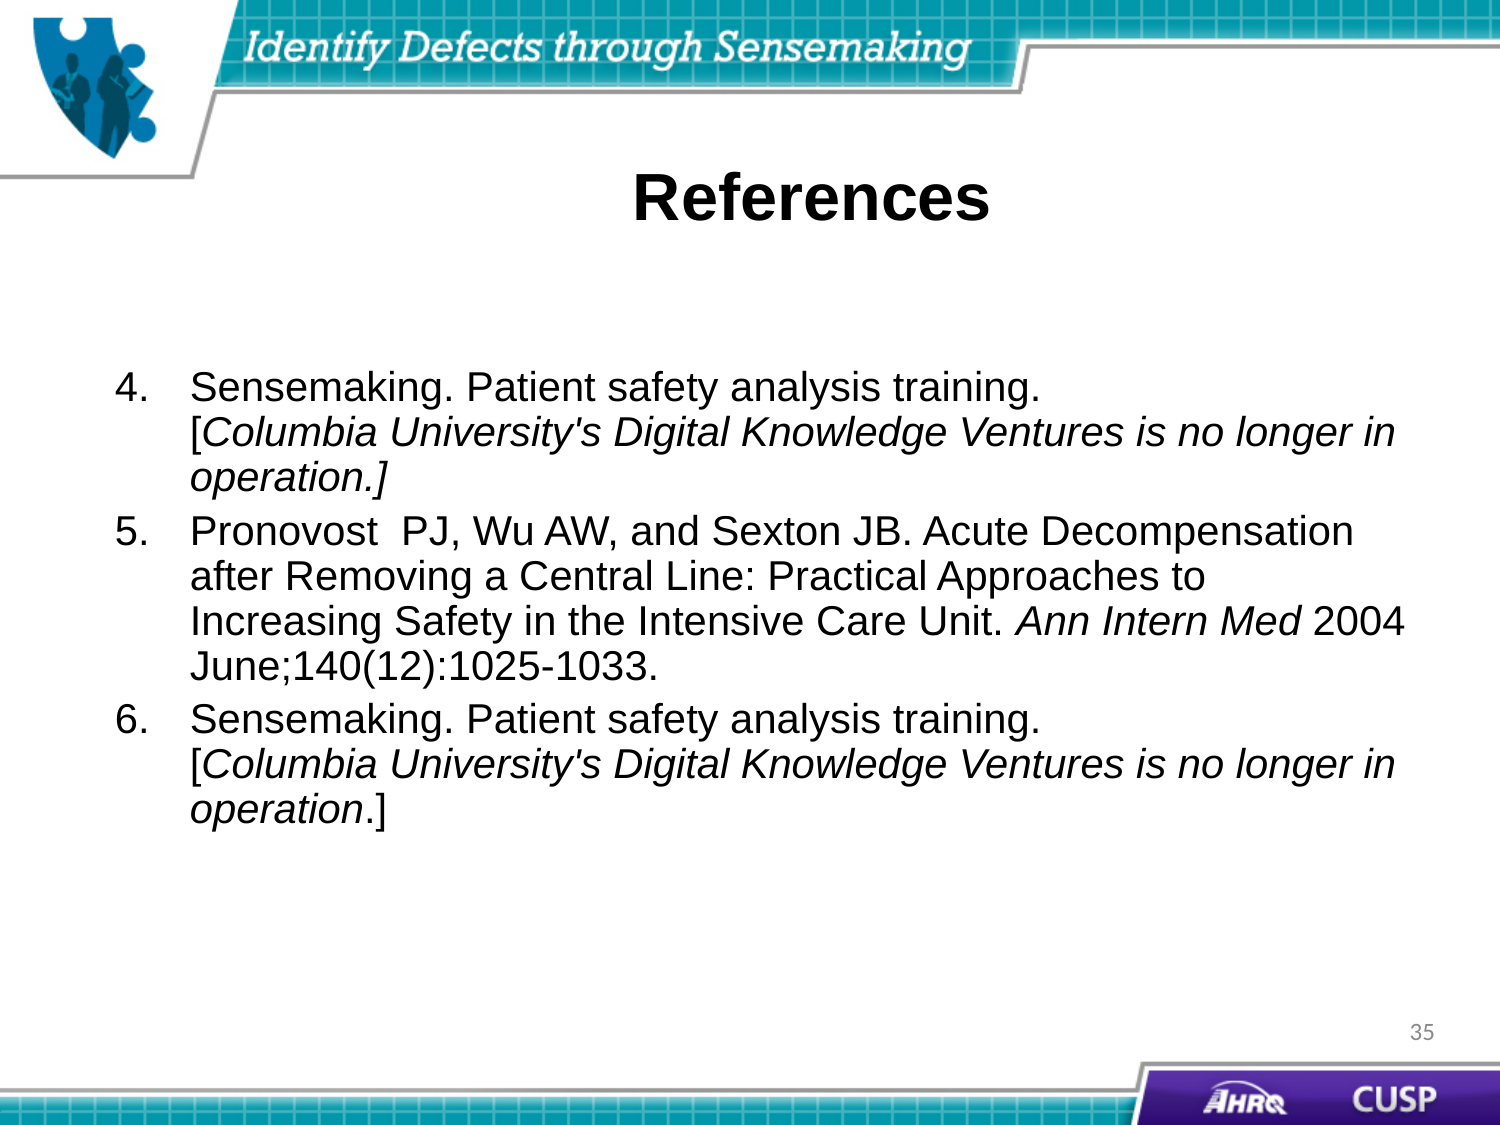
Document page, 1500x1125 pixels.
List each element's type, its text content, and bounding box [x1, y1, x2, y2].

slide_number 35 [1100, 999, 1450, 1060]
picture [0, 0, 1500, 1125]
list Sensemaking. Patient safety analysis training. [Columbia University's Digital Knowledge Ventures is no longer in operation.] Pronovost PJ, Wu AW, and Sexton JB. Acute Decompensation after Removing a Central Line: Practical Approaches to Increasing Safety in the Intensive Care Unit. Ann Intern Med 2004 June;140(12):1025-1033. Sensemaking. Patient safety analysis training. [Columbia University's Digital Knowledge Ventures is no longer in operation.] [99, 299, 1426, 738]
title References [137, 99, 1488, 288]
